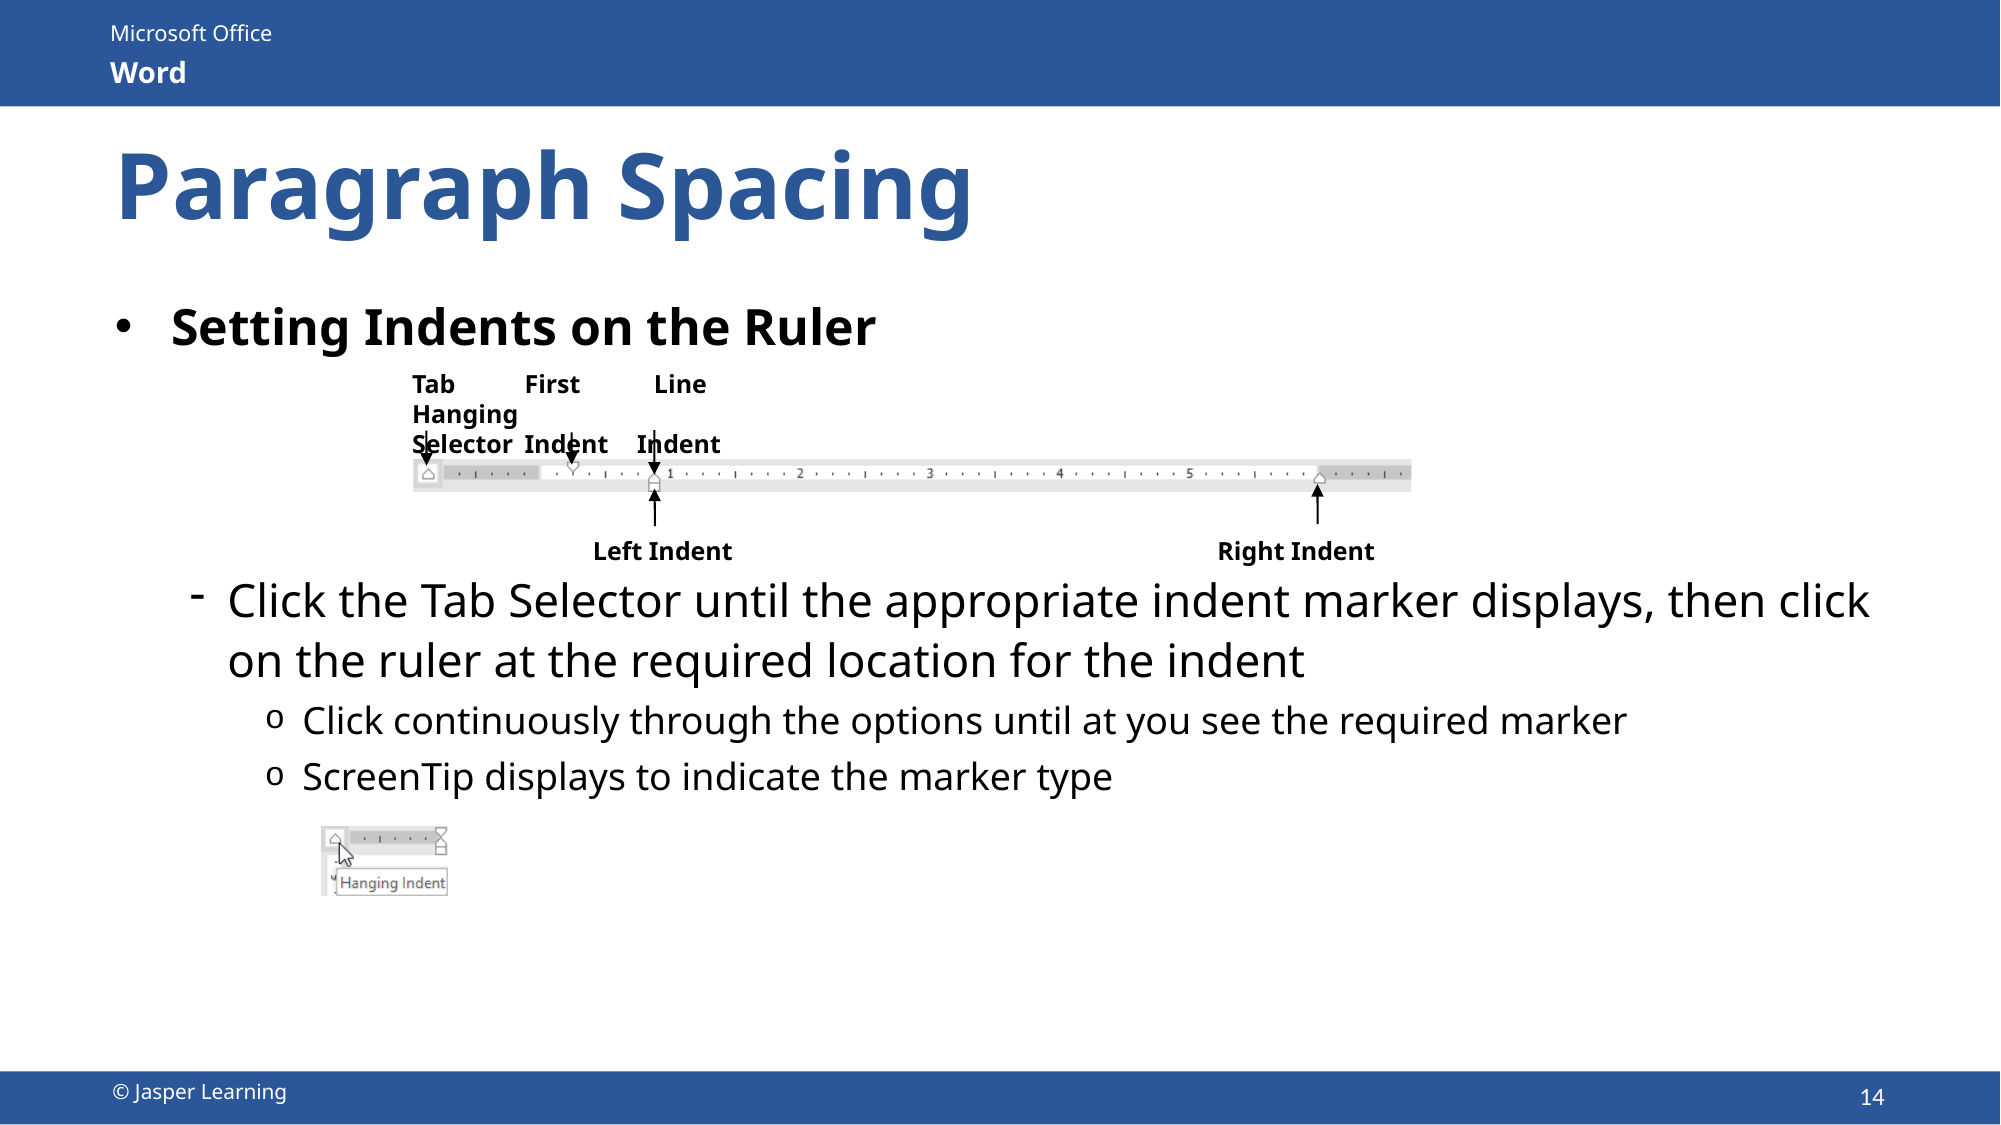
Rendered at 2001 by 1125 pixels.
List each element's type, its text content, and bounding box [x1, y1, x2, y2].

title Paragraph Spacing [99, 118, 1866, 248]
picture [321, 825, 448, 896]
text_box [405, 362, 1429, 567]
slide_number 14 [1433, 1065, 1900, 1125]
list Setting Indents on the Ruler Click the Tab Selector until the appropriate indent marker displays, then click on the ruler at the required location for the indent Click continuously through the options until at you see the required marker ScreenTip displays to indicate the marker type [99, 283, 1900, 1026]
footer © Jasper Learning [97, 1072, 773, 1114]
